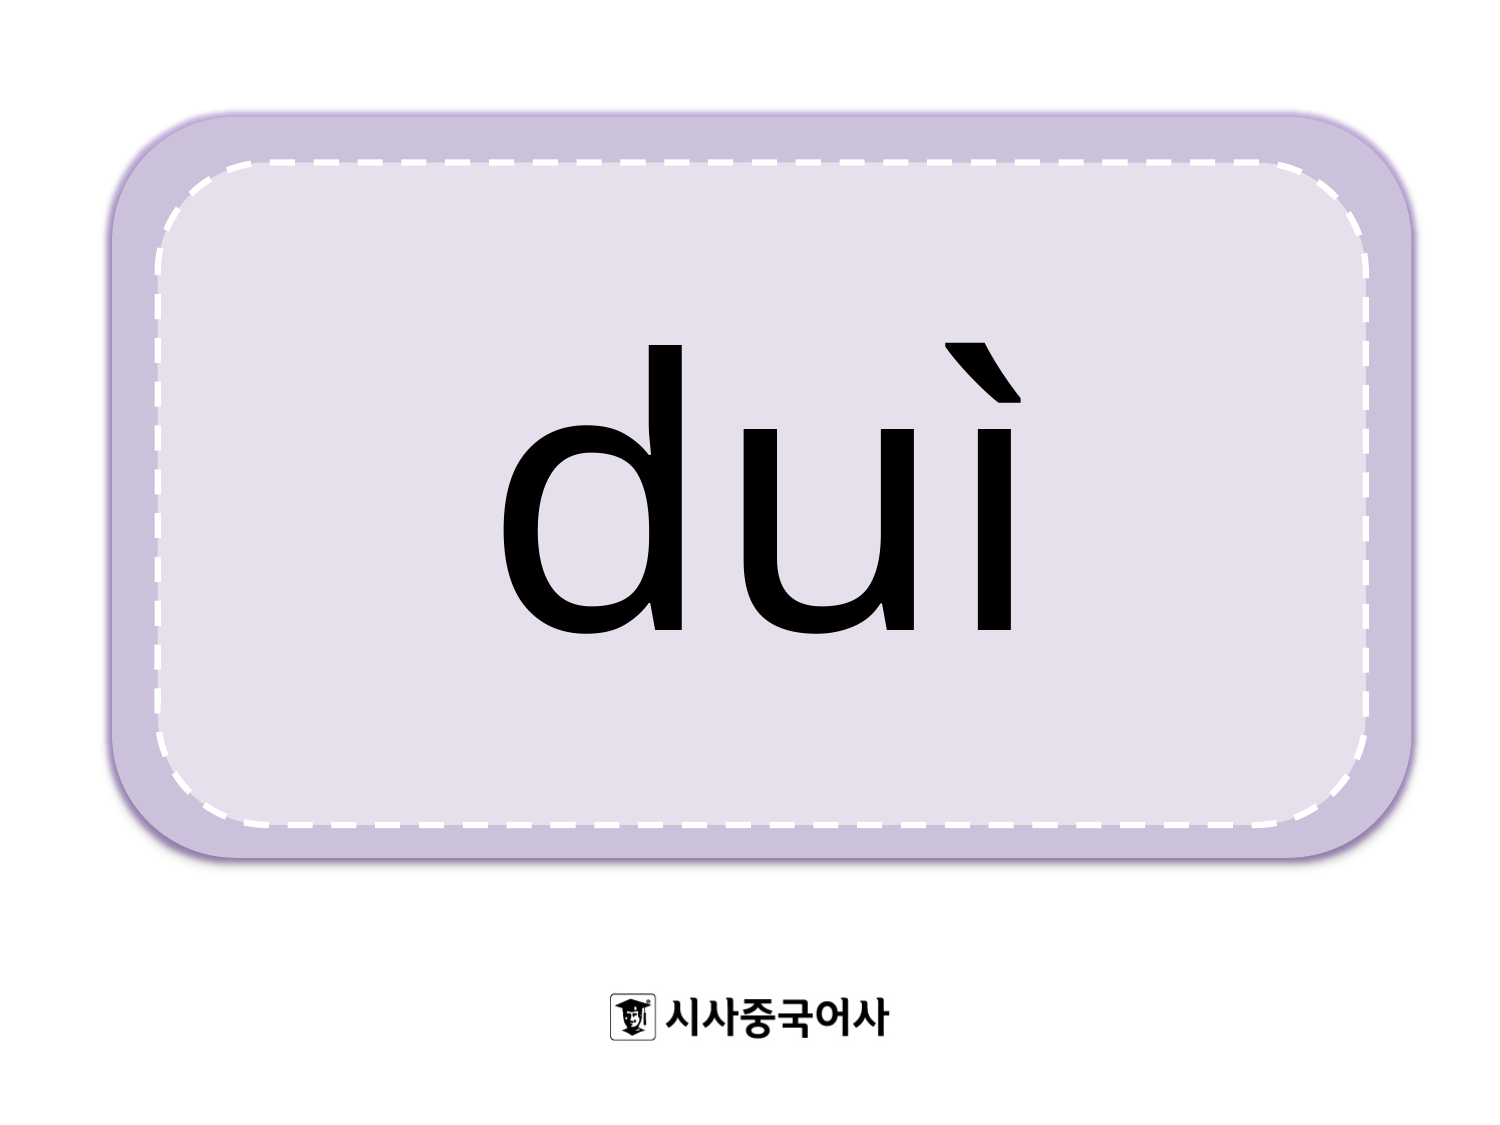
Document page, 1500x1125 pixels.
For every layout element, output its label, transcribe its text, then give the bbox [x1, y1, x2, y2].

text_box duì [159, 149, 1368, 812]
picture [602, 987, 898, 1047]
